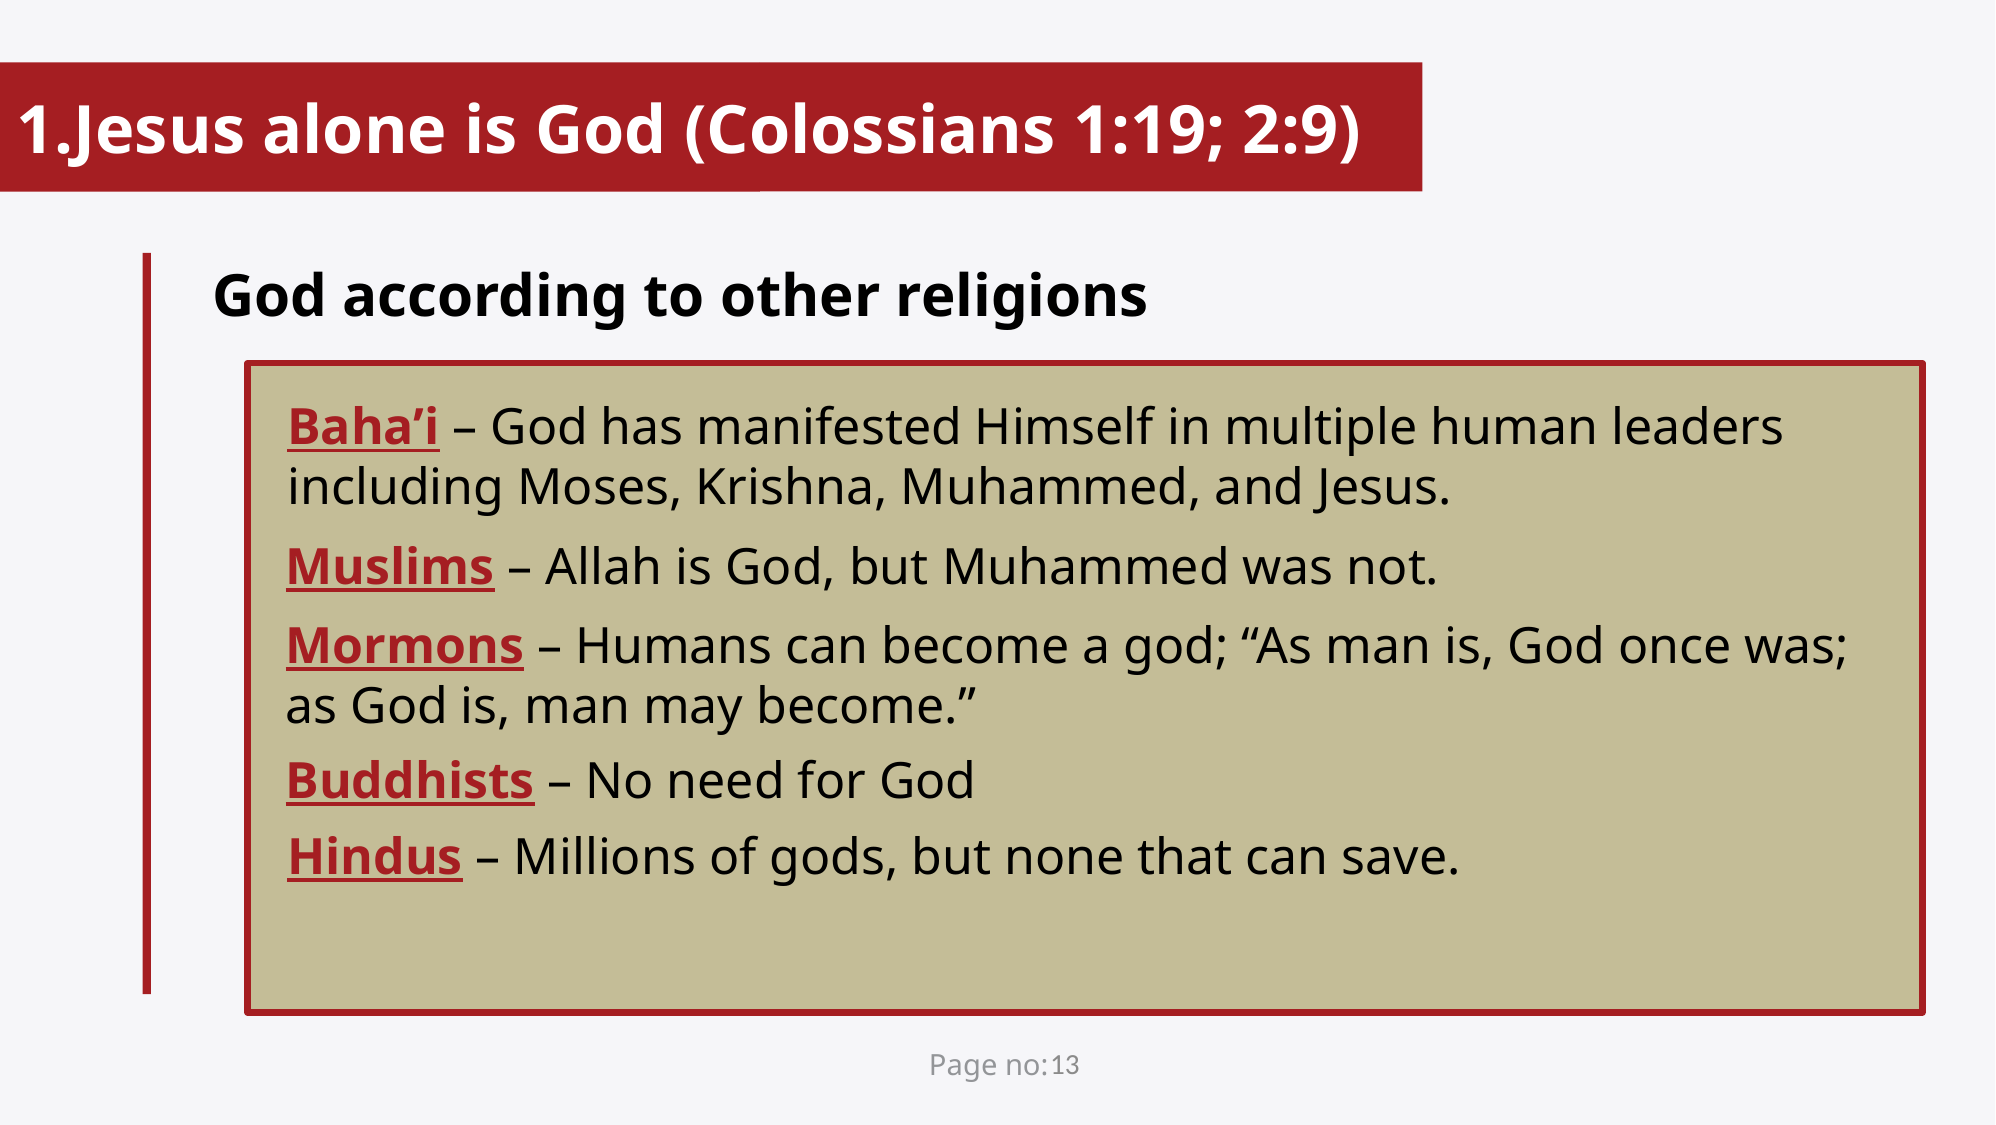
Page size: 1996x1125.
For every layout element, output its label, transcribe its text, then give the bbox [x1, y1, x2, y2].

text_box God according to other religions [197, 250, 1510, 336]
text_box Hindus – Millions of gods, but none that can save. [272, 816, 1898, 892]
text_box Buddhists – No need for God [270, 740, 1896, 816]
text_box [1, 62, 1636, 192]
text_box Baha’i – God has manifested Himself in multiple human leaders including Moses, Krishna, Muhammed, and Jesus. [272, 387, 1898, 523]
text_box Mormons – Humans can become a god; “As man is, God once was; as God is, man may become.” [270, 605, 1896, 740]
text_box Muslims – Allah is God, but Muhammed was not. [270, 526, 1896, 602]
text_box [245, 361, 1925, 1014]
